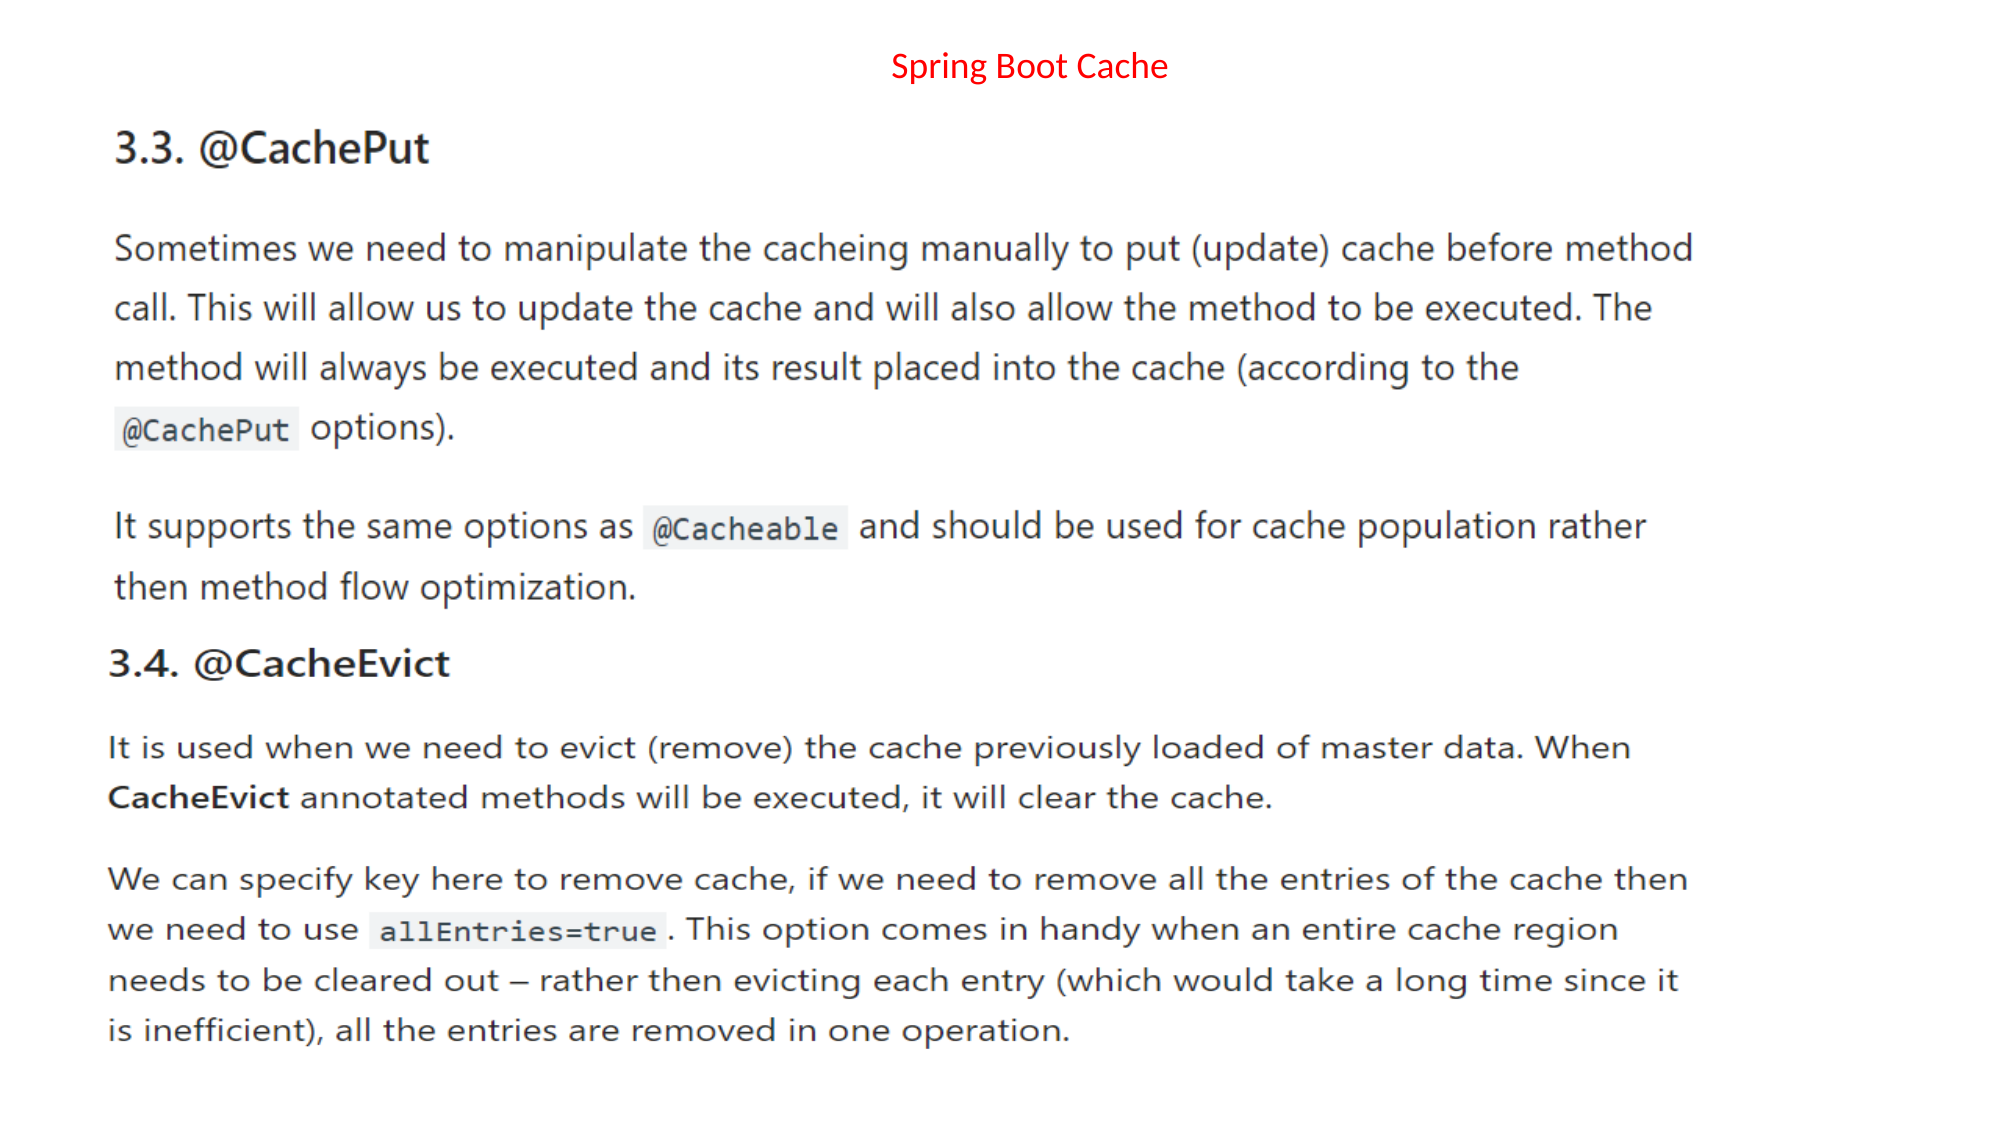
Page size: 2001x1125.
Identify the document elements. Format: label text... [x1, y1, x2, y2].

text_box Spring Boot Cache [508, 0, 1552, 109]
picture [88, 109, 1721, 1074]
